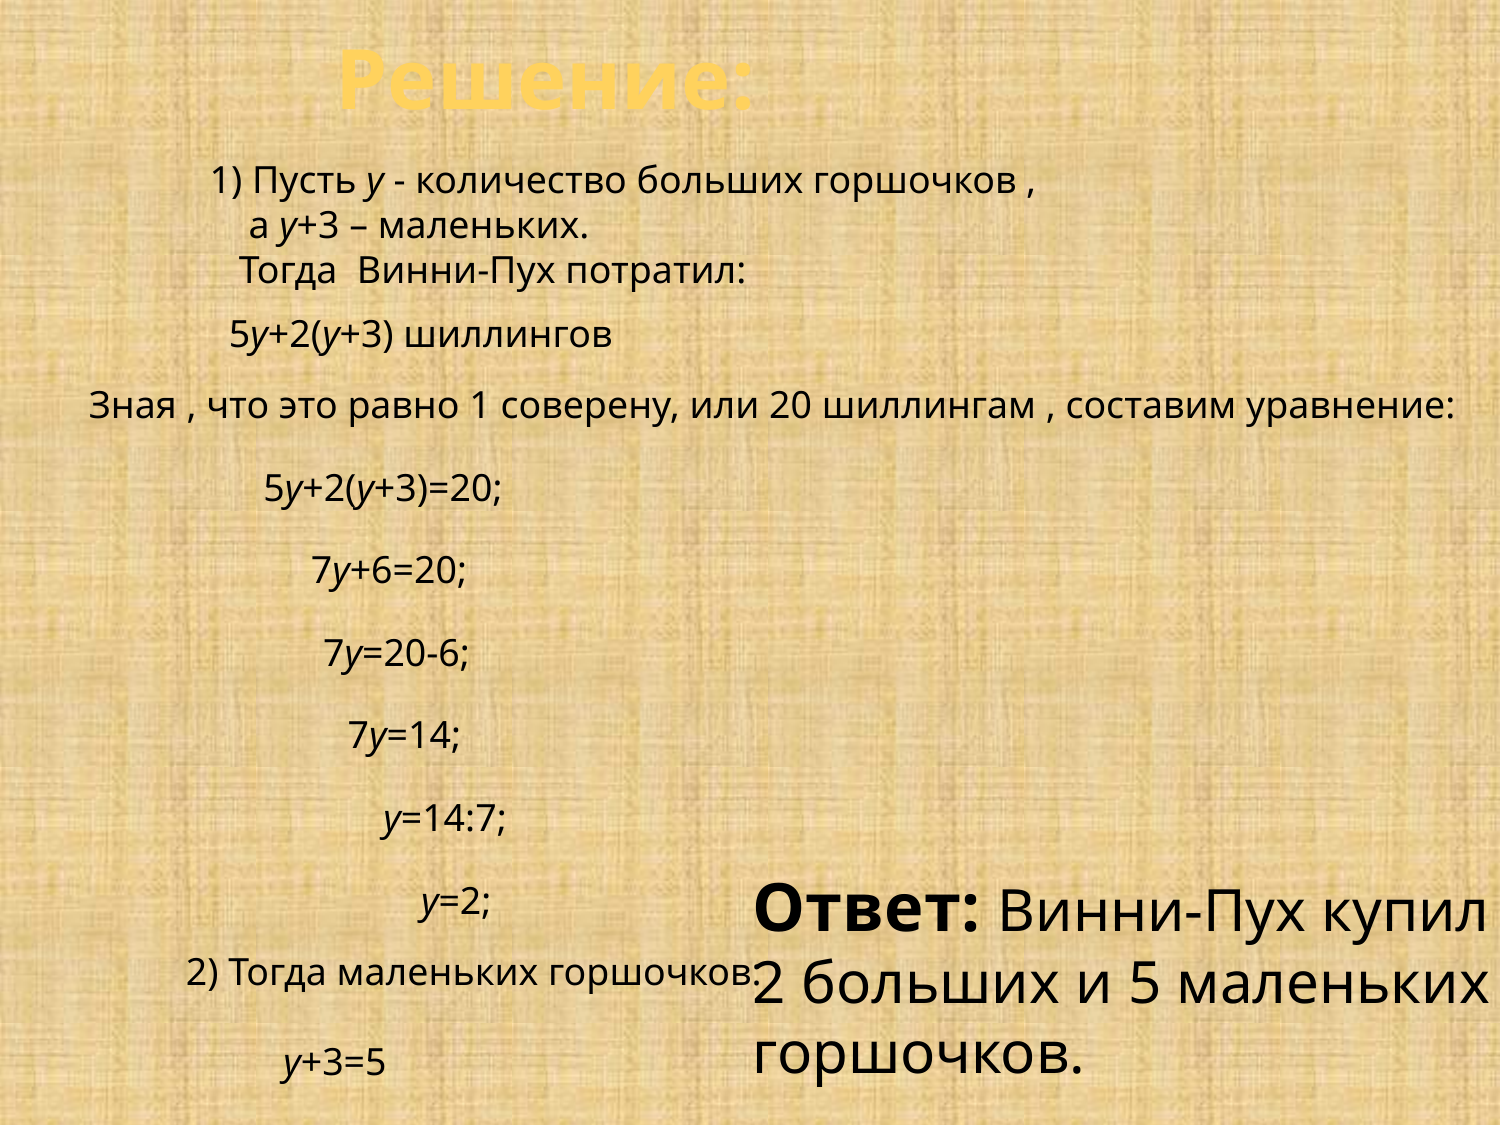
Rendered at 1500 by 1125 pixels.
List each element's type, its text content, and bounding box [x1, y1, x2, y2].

text_box Решение: [312, 19, 778, 134]
picture [0, 0, 1500, 1125]
text_box 1) Пусть у - количество больших горшочков , а у+3 – маленьких. Тогда Винни-Пух потратил: [194, 148, 1152, 299]
text_box 7у=20-6; [308, 621, 485, 682]
text_box у=2; [406, 869, 507, 930]
text_box Зная , что это равно 1 соверену, или 20 шиллингам , составим уравнение: [74, 373, 1472, 434]
text_box Ответ: Винни-Пух купил 2 больших и 5 маленьких горшочков. [738, 857, 1500, 1093]
text_box 5у+2(у+3)=20; [248, 456, 518, 516]
text_box 7у+6=20; [296, 538, 483, 599]
text_box 5у+2(у+3) шиллингов [214, 302, 628, 363]
text_box 7у=14; [332, 704, 476, 764]
text_box 2) Тогда маленьких горшочков: у+3=5 [171, 940, 738, 1091]
text_box у=14:7; [368, 786, 522, 847]
